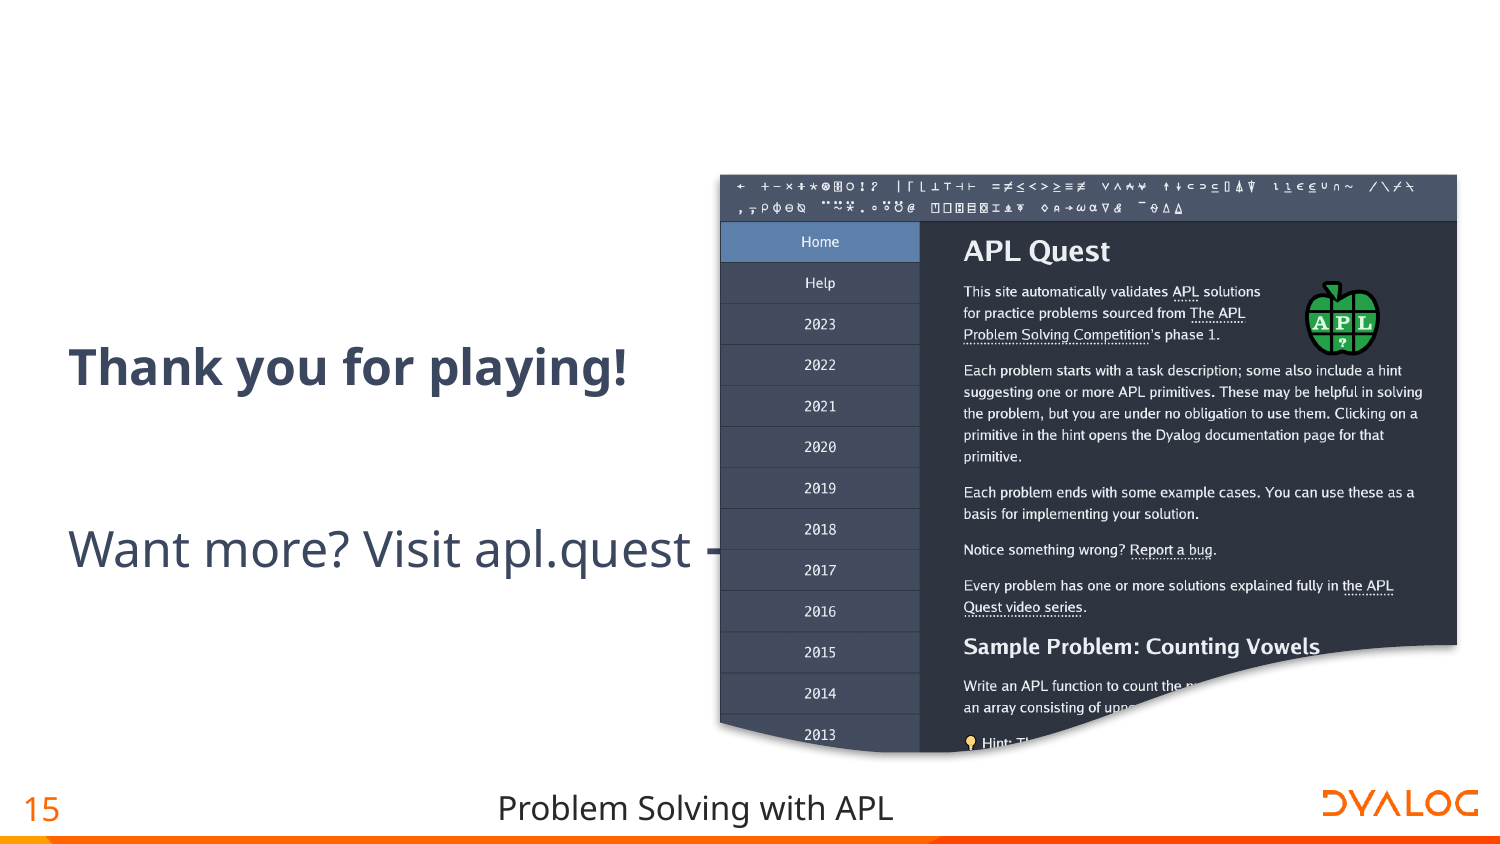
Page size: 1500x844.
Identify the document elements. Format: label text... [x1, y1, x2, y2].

picture [719, 174, 1458, 753]
list Thank you for playing! Want more? Visit apl.quest → [53, 237, 1424, 800]
picture [1323, 790, 1478, 816]
picture [0, 836, 1500, 844]
